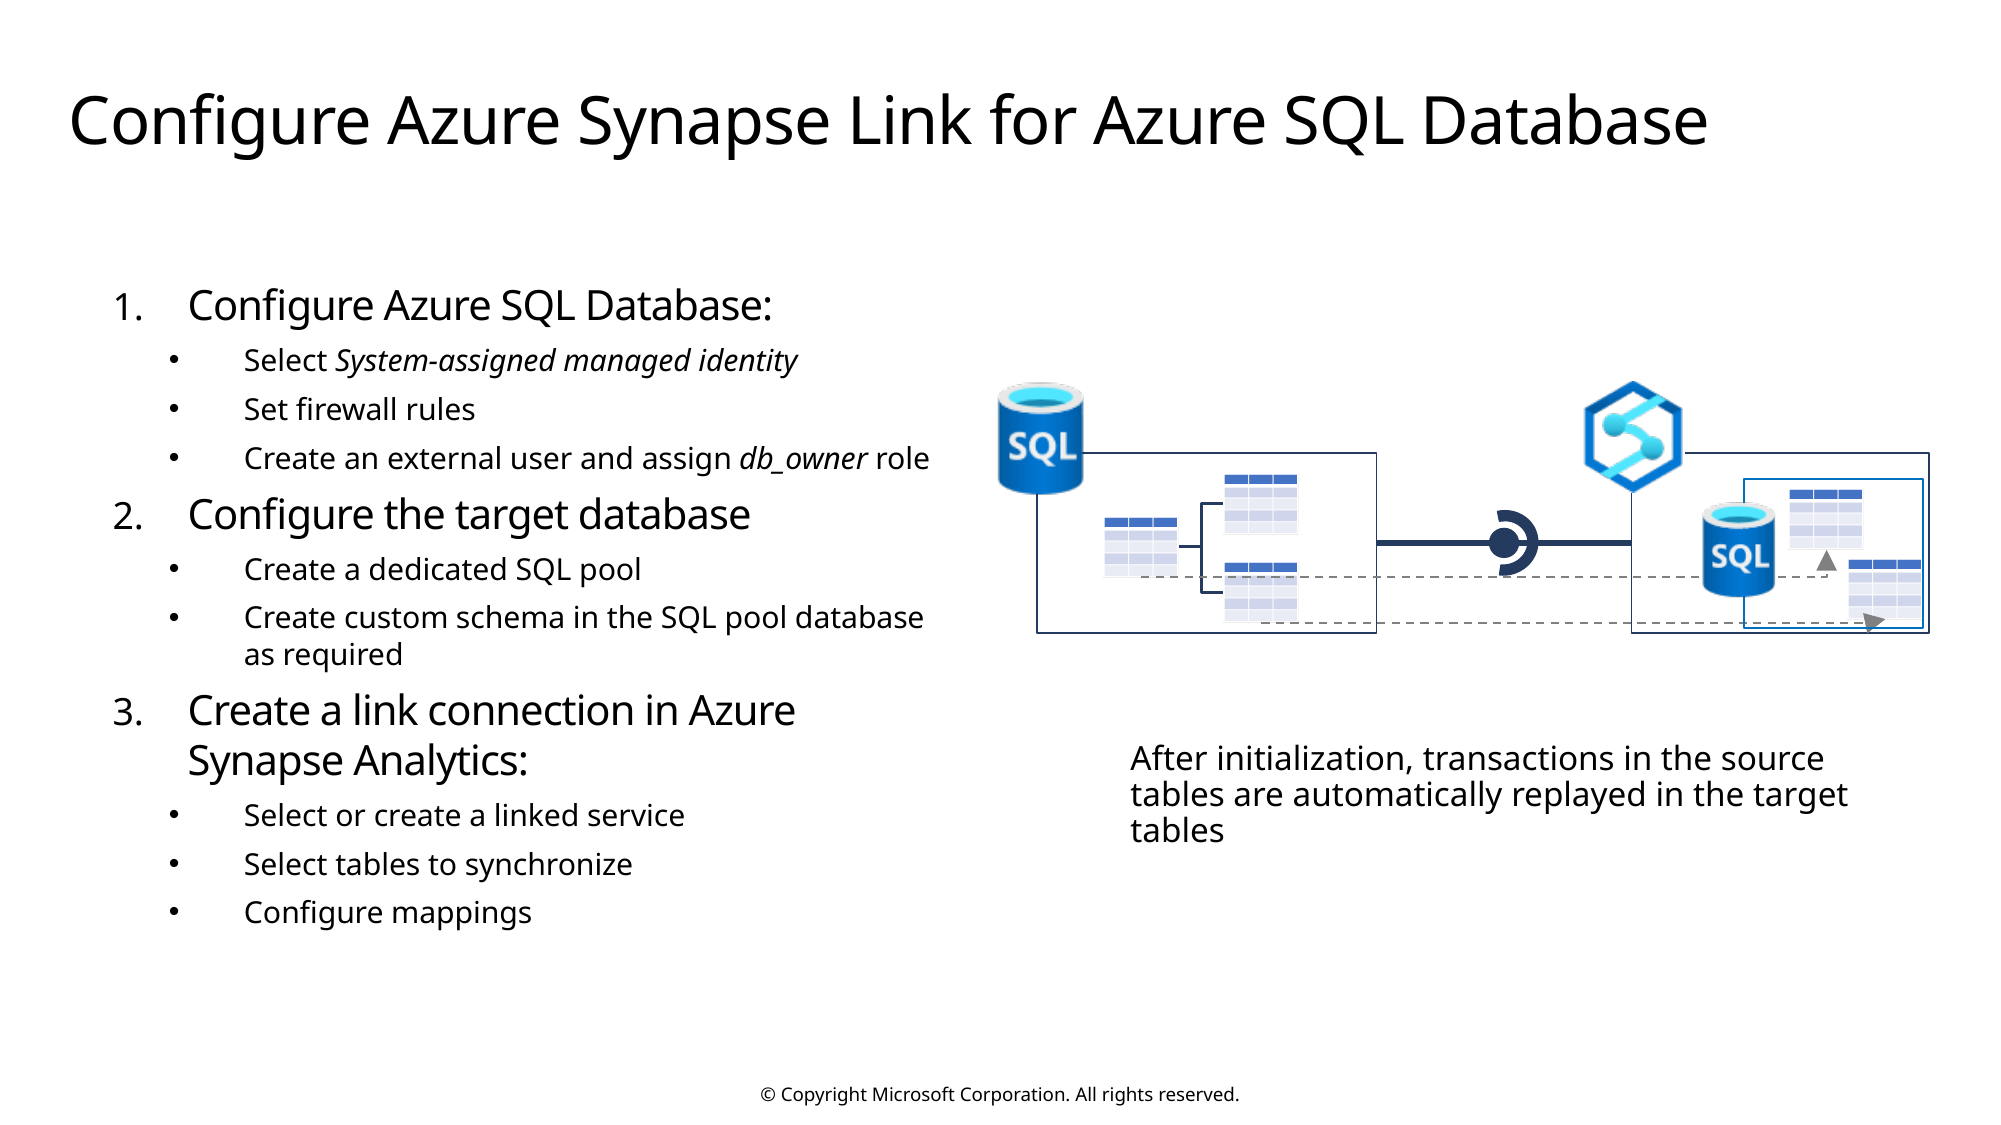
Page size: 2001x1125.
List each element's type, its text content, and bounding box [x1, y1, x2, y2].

text_box After initialization, transactions in the source tables are automatically replayed in the target tables [1100, 718, 1908, 874]
title Configure Azure Synapse Link for Azure SQL Database [68, 72, 1930, 184]
text_box Configure Azure SQL Database: Select System-assigned managed identity Set firewall rules Create an external user and assign db_owner role Configure the target database Create a dedicated SQL pool Create custom schema in the SQL pool database as required Create a link connection in Azure Synapse Analytics: Select or create a linked service Select tables to synchronize Configure mappings [97, 271, 955, 597]
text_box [982, 380, 1930, 634]
